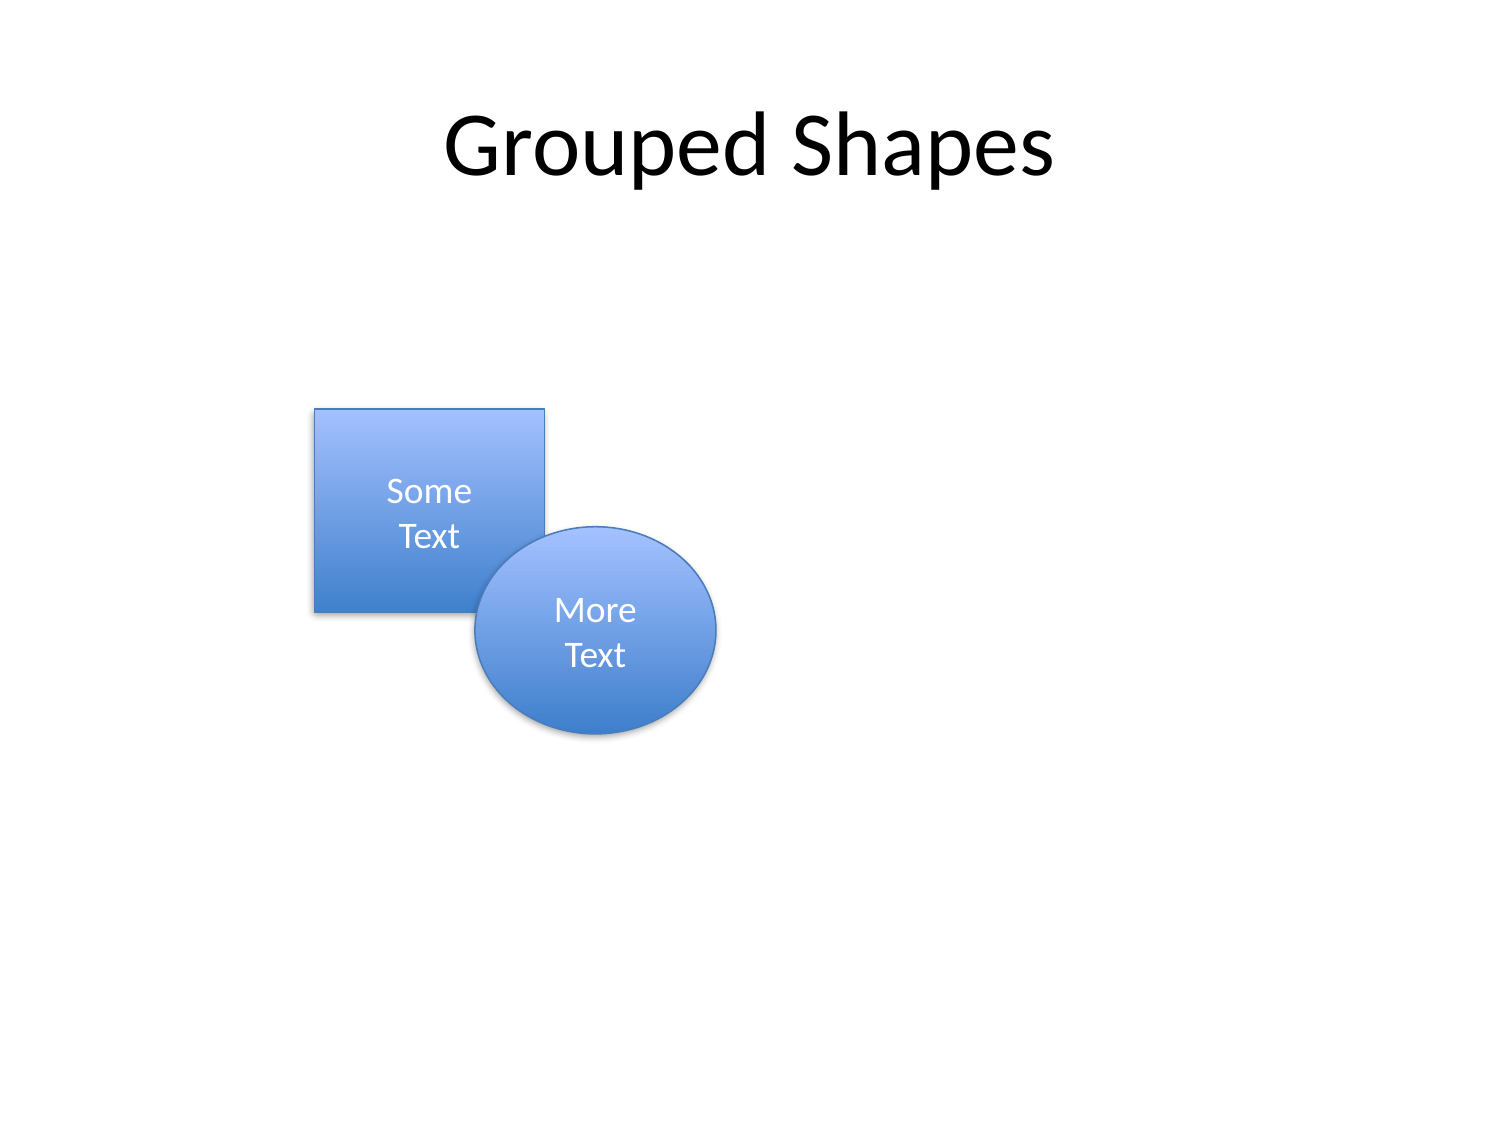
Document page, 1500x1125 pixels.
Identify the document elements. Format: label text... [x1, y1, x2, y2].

title Grouped Shapes [75, 45, 1425, 233]
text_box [313, 408, 717, 735]
